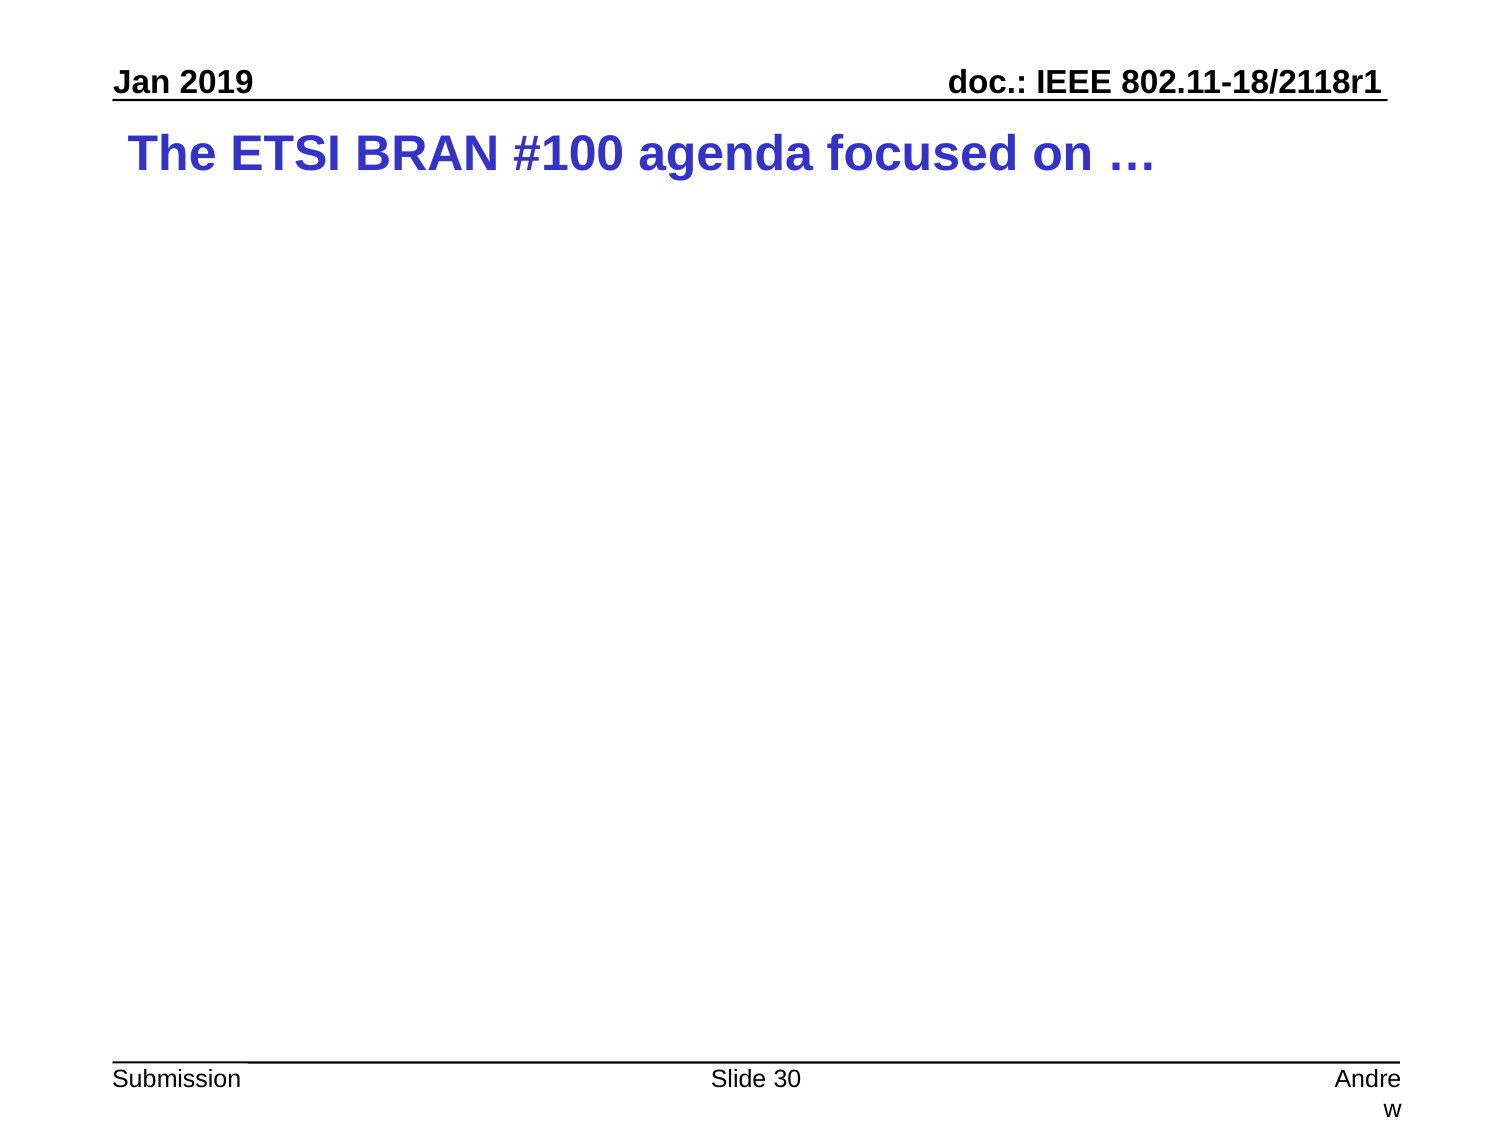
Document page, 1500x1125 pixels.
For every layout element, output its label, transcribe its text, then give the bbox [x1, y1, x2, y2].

slide_number Slide 30 [709, 1061, 803, 1093]
title The ETSI BRAN #100 agenda focused on … [112, 112, 1388, 288]
footer Andrew Myles, Cisco [1320, 1061, 1402, 1093]
